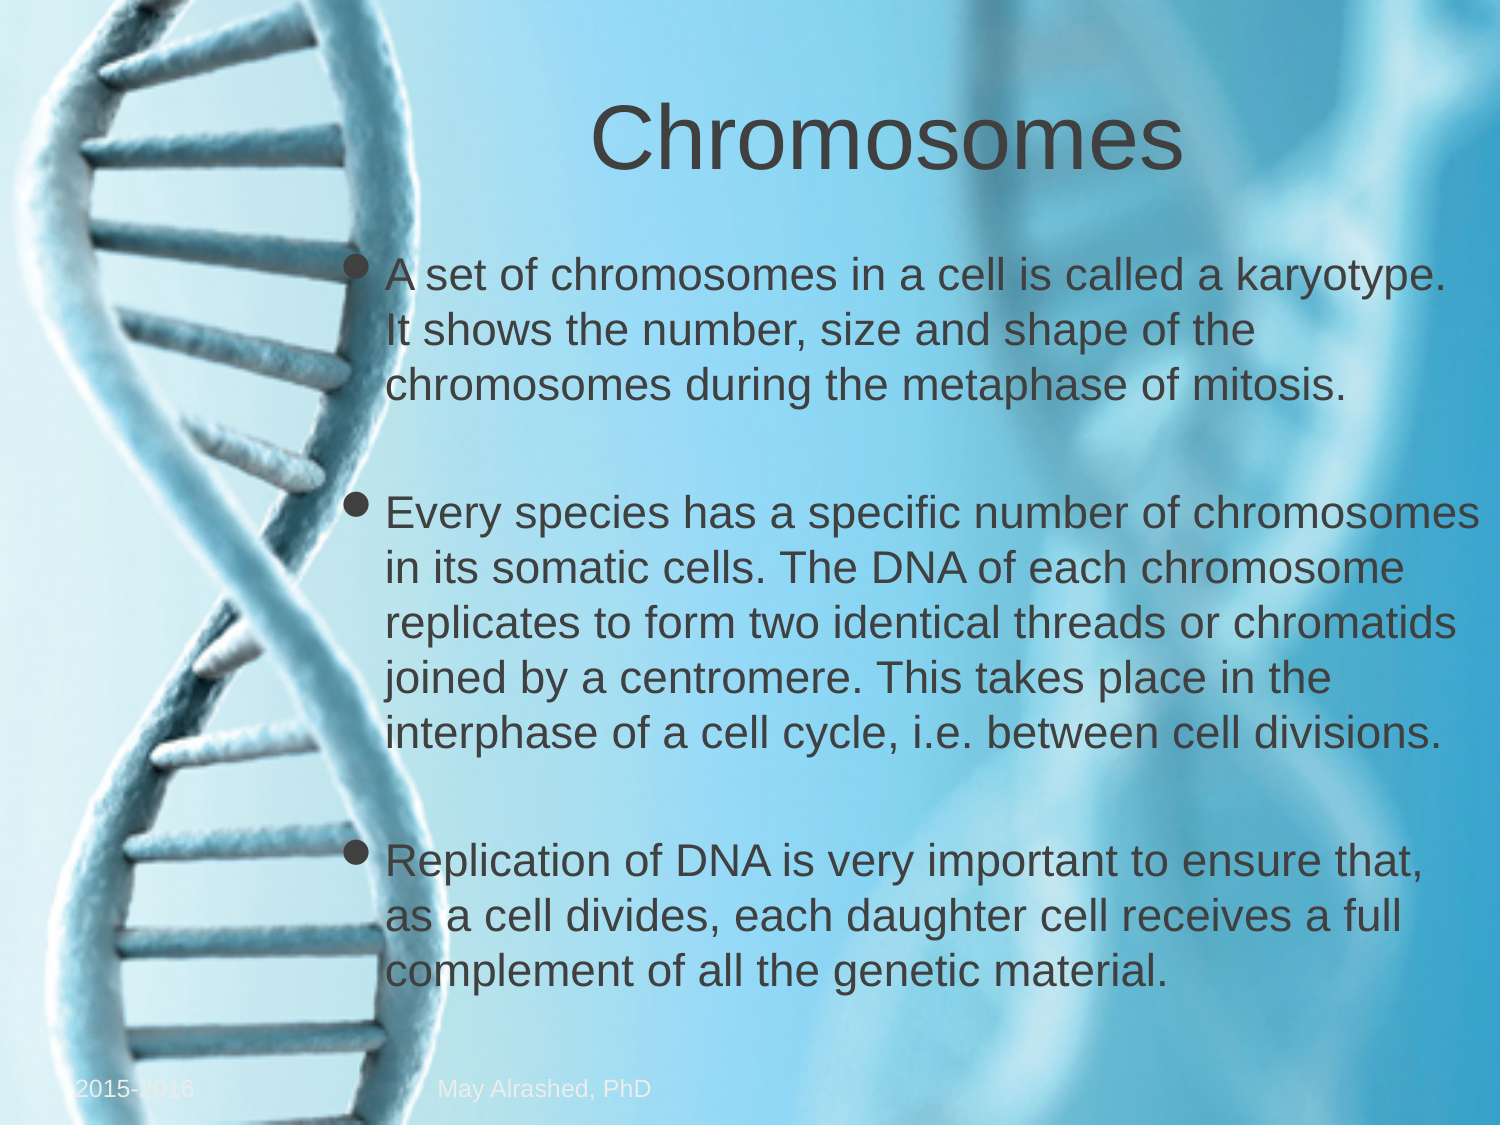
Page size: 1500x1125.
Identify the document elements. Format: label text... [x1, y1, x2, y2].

picture [0, 0, 1500, 1125]
slide_number 2015-2016 [75, 1042, 425, 1103]
list A set of chromosomes in a cell is called a karyotype. It shows the number, size and shape of the chromosomes during the metaphase of mitosis. Every species has a specific number of chromosomes in its somatic cells. The DNA of each chromosome replicates to form two identical threads or chromatids joined by a centromere. This takes place in the interphase of a cell cycle, i.e. between cell divisions. Replication of DNA is very important to ensure that, as a cell divides, each daughter cell receives a full complement of all the genetic material. [324, 237, 1500, 1063]
title Chromosomes [350, 0, 1425, 188]
footer May Alrashed, PhD [437, 1042, 988, 1103]
